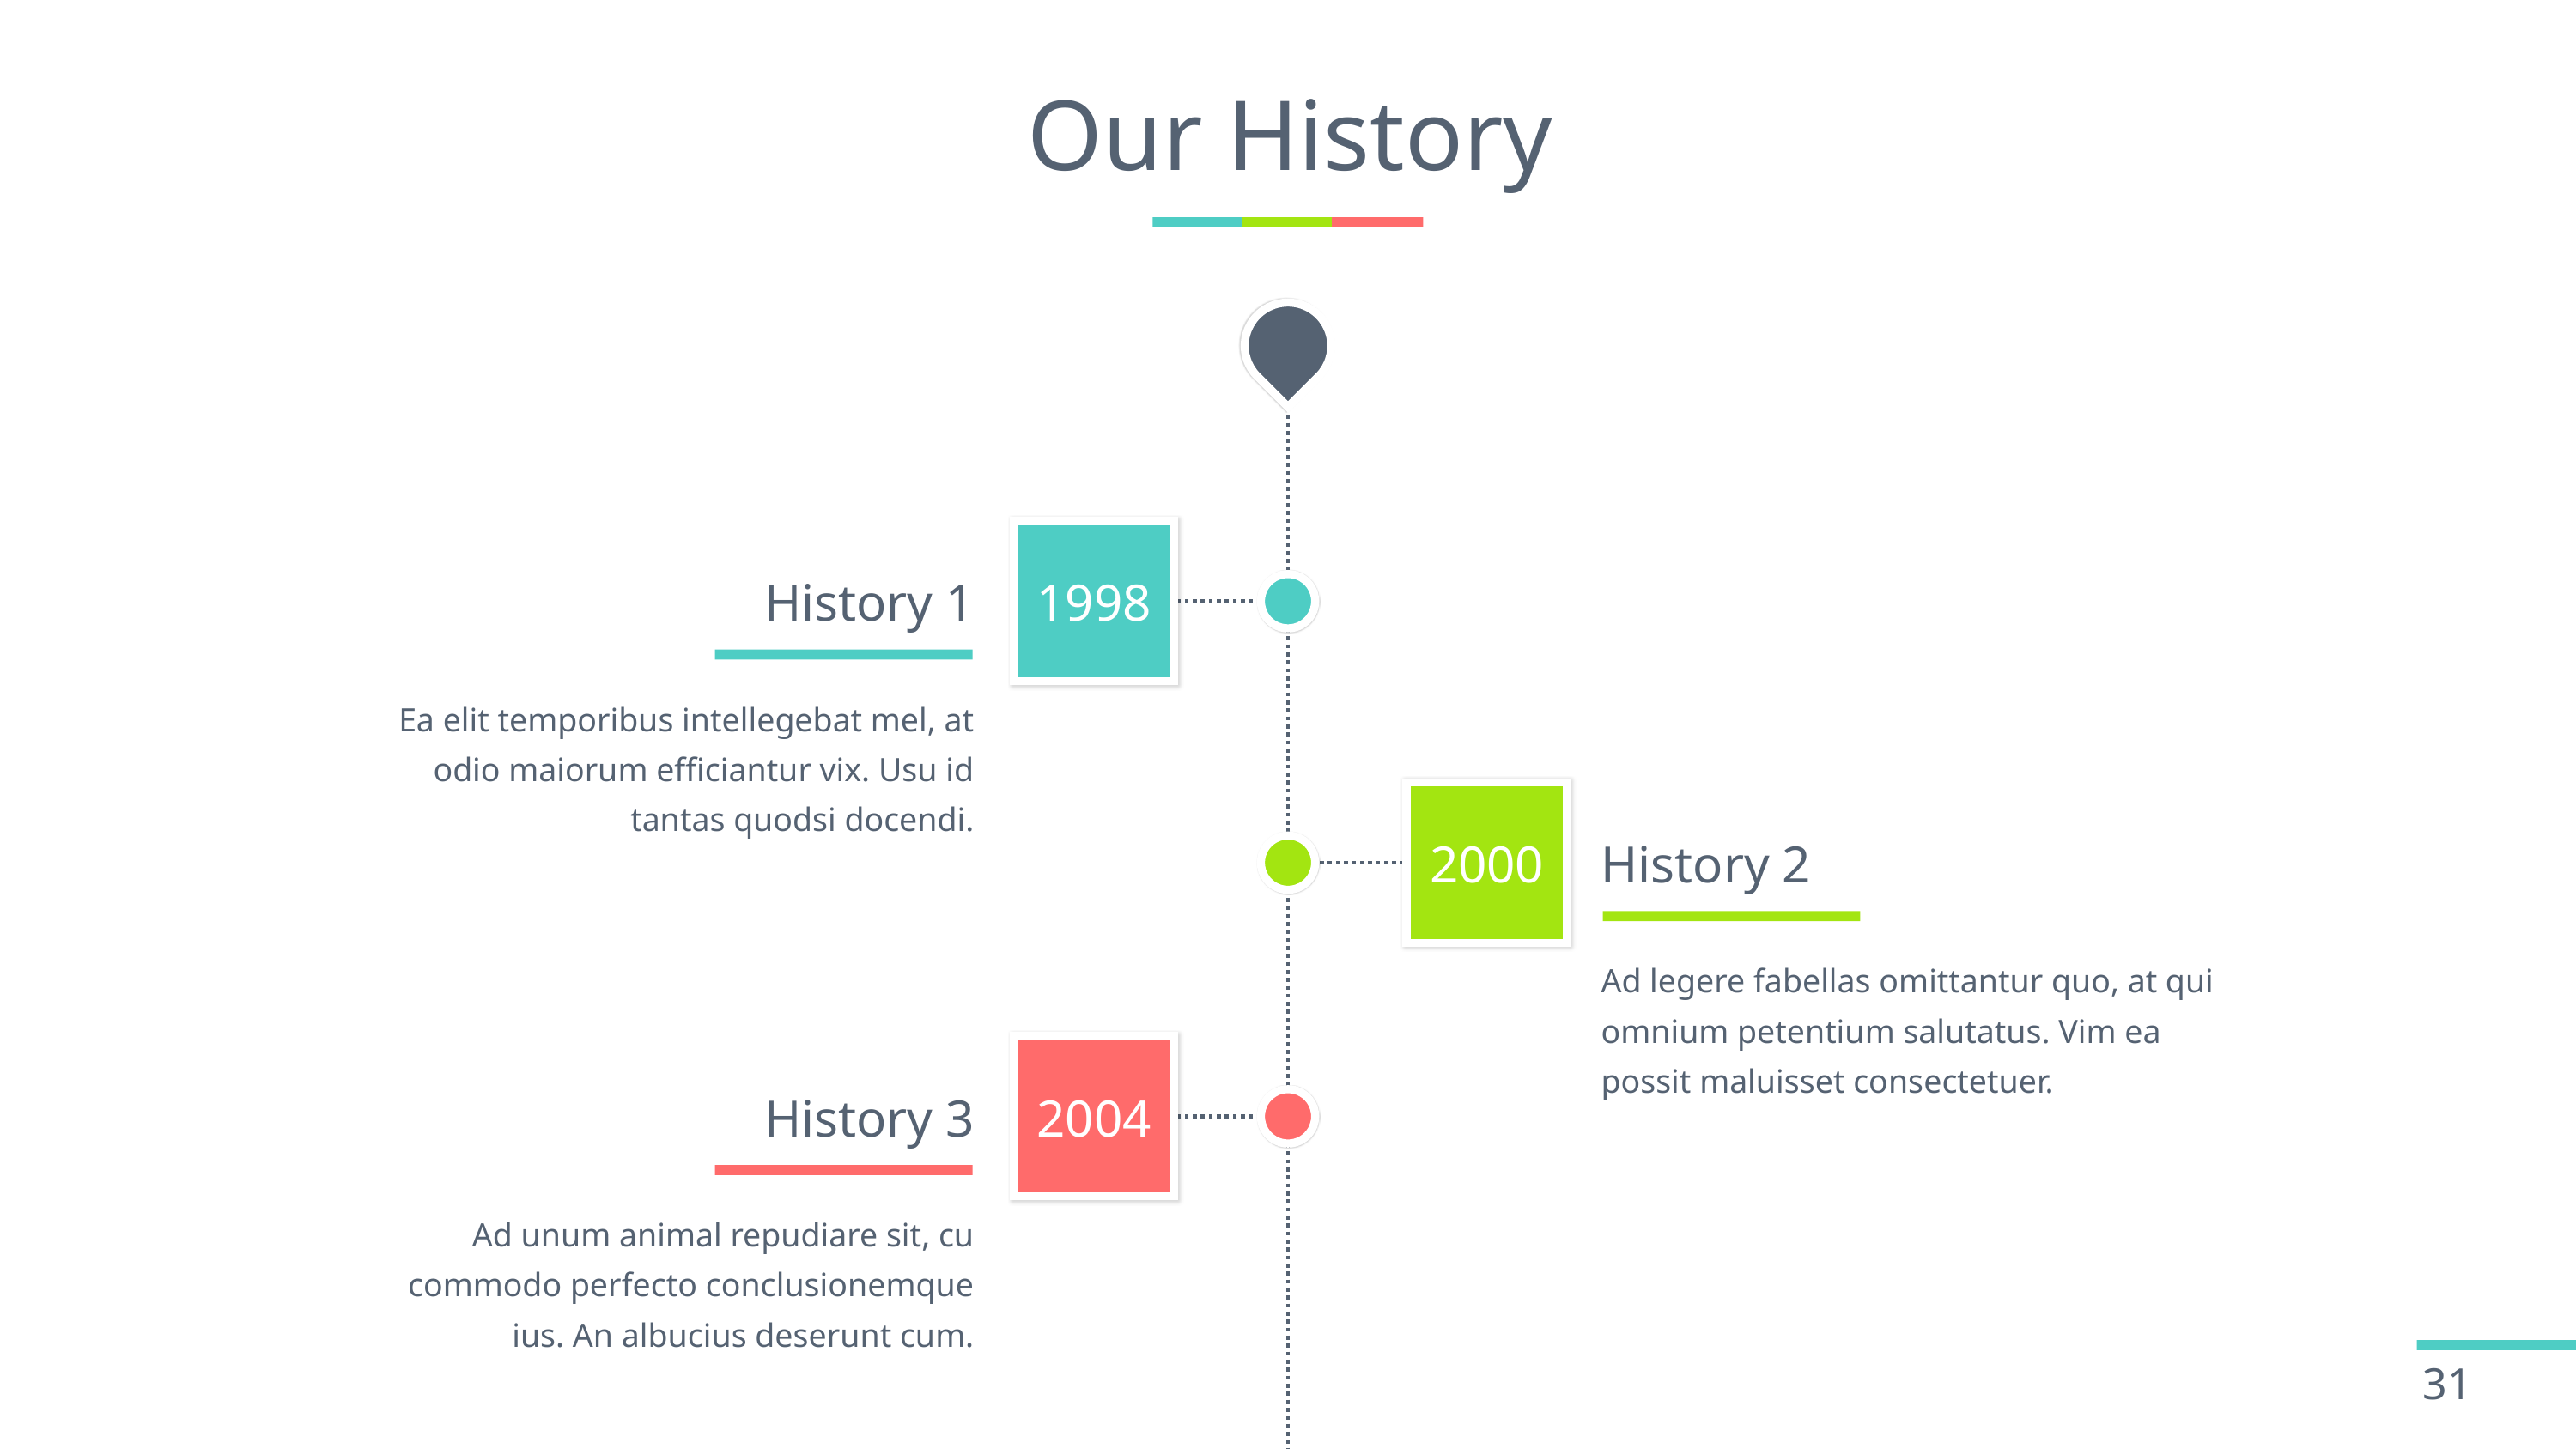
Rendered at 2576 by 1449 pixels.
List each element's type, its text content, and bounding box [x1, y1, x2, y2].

list History 1 [337, 549, 987, 654]
list Ea elit temporibus intellegebat mel, at odio maiorum efficiantur vix. Usu id tantas quodsi docendi. [337, 681, 987, 890]
list 2004 [1011, 1064, 1177, 1169]
list Ad legere fabellas omittantur quo, at qui omnium petentium salutatus. Vim ea possit maluisset consectetuer. [1588, 943, 2238, 1151]
slide_number 31 [2409, 1351, 2576, 1421]
list 2000 [1403, 809, 1570, 916]
title Our History [69, 49, 2512, 230]
list 1998 [1011, 549, 1177, 654]
list History 2 [1588, 809, 2238, 916]
list History 3 [337, 1064, 987, 1169]
list Ad unum animal repudiare sit, cu commodo perfecto conclusionemque ius. An albucius deserunt cum. [337, 1196, 987, 1405]
